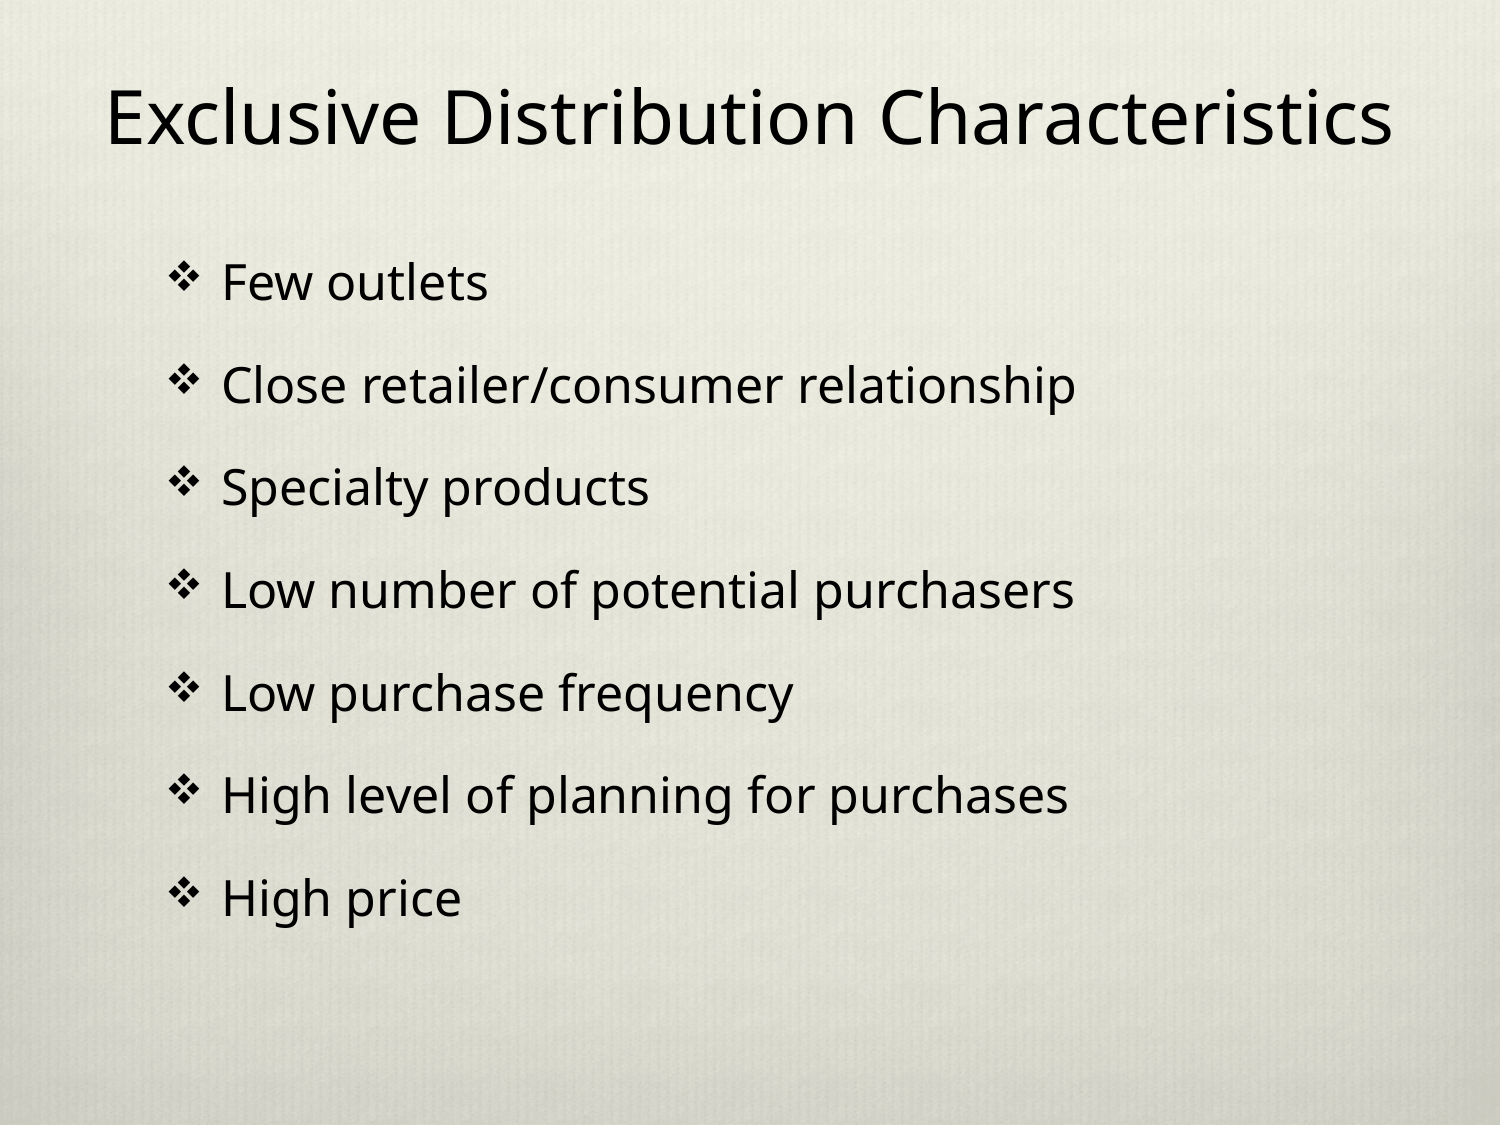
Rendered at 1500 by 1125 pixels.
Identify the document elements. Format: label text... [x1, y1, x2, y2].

text_box Few outlets Close retailer/consumer relationship Specialty products Low number of potential purchasers Low purchase frequency High level of planning for purchases High price [149, 249, 1275, 988]
text_box Exclusive Distribution Characteristics [24, 45, 1475, 175]
